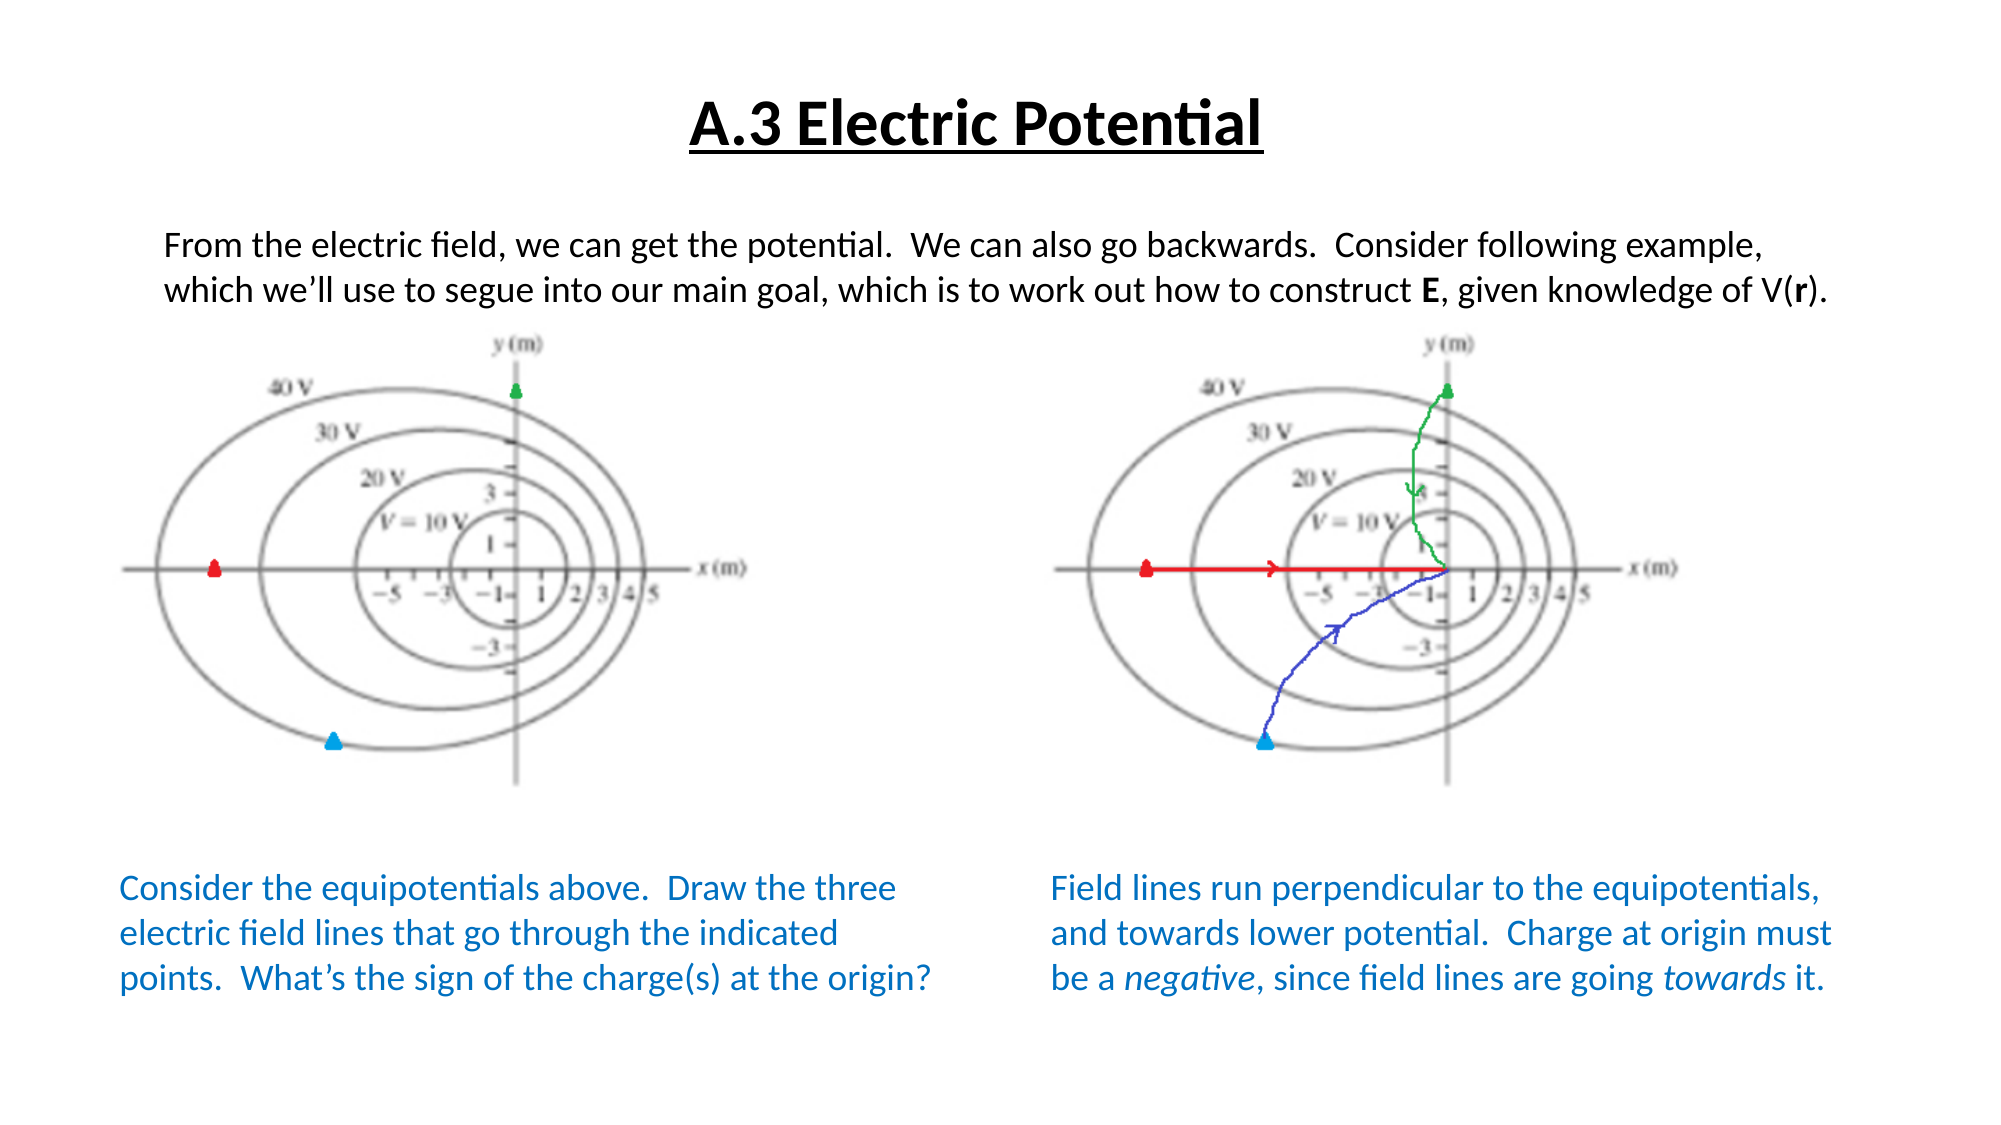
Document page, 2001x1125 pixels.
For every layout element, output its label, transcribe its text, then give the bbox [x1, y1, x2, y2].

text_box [1031, 318, 1703, 813]
text_box A.3 Electric Potential [674, 71, 1279, 167]
text_box Consider the equipotentials above. Draw the three electric field lines that go through the indicated points. What’s the sign of the charge(s) at the origin? [104, 855, 949, 1006]
text_box From the electric field, we can get the potential. We can also go backwards. Consider following example, which we’ll use to segue into our main goal, which is to work out how to construct E, given knowledge of V(r). [148, 212, 1852, 318]
text_box Field lines run perpendicular to the equipotentials, and towards lower potential. Charge at origin must be a negative, since field lines are going towards it. [1035, 855, 1858, 1006]
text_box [99, 318, 772, 813]
